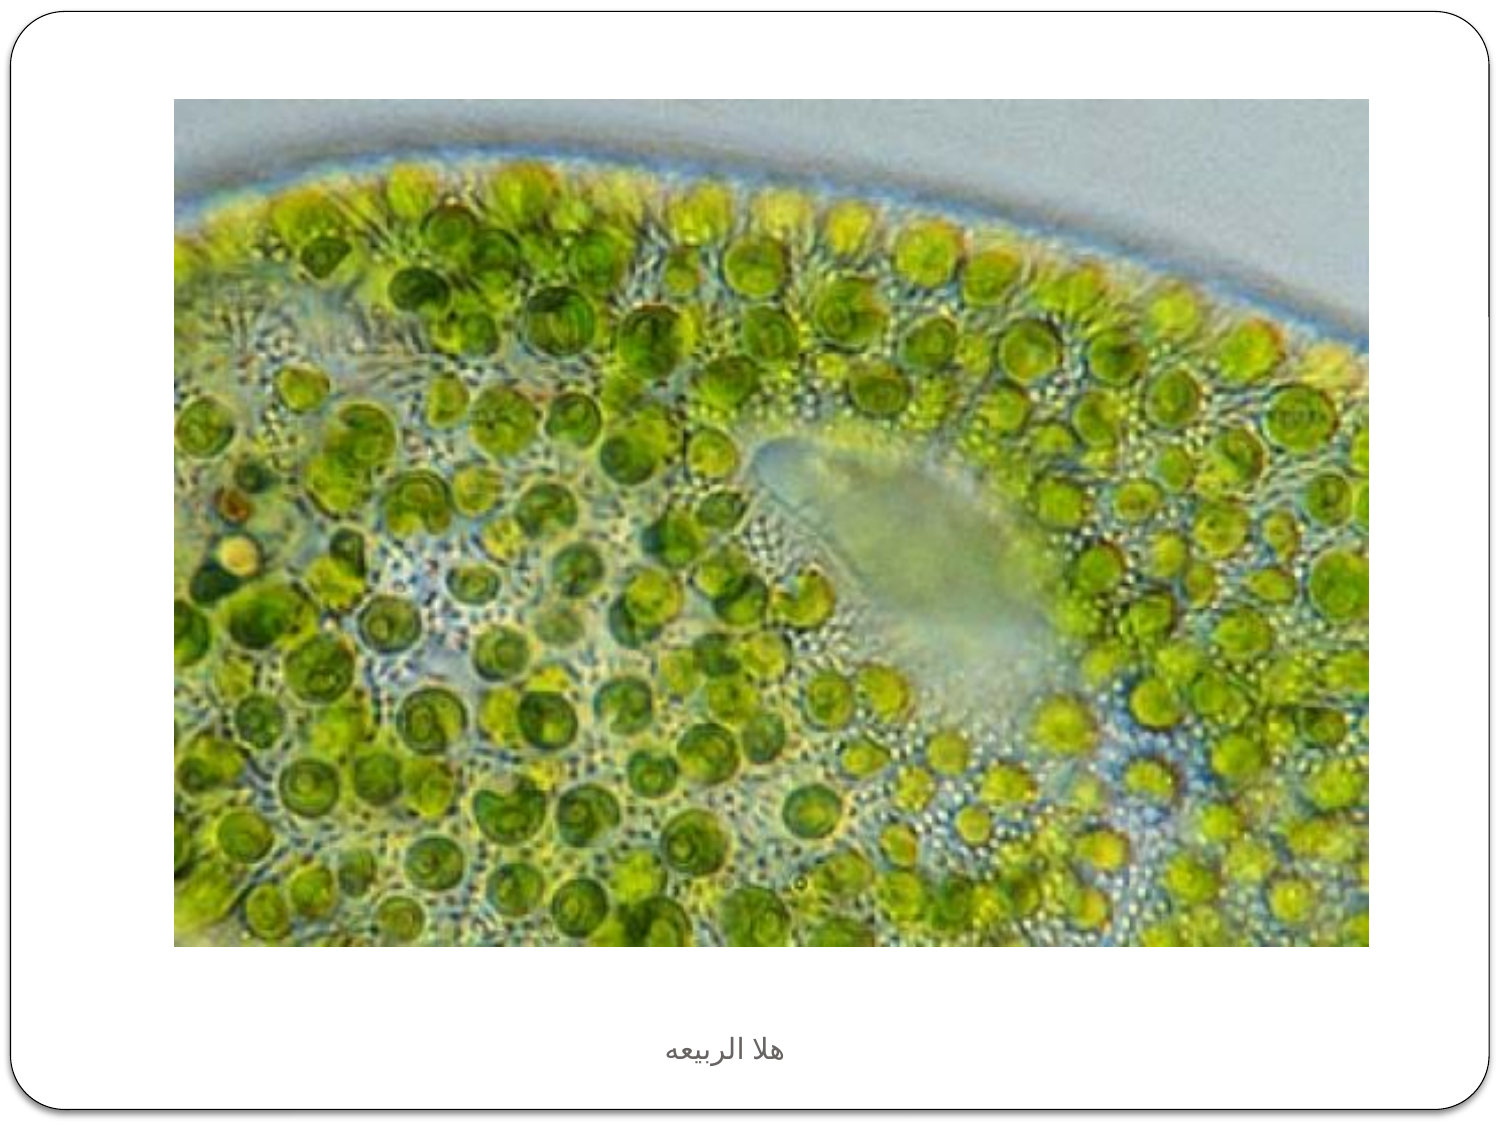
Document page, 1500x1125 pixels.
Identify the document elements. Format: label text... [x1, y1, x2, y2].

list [174, 99, 1369, 948]
footer هلا الربيعه [150, 1012, 800, 1088]
